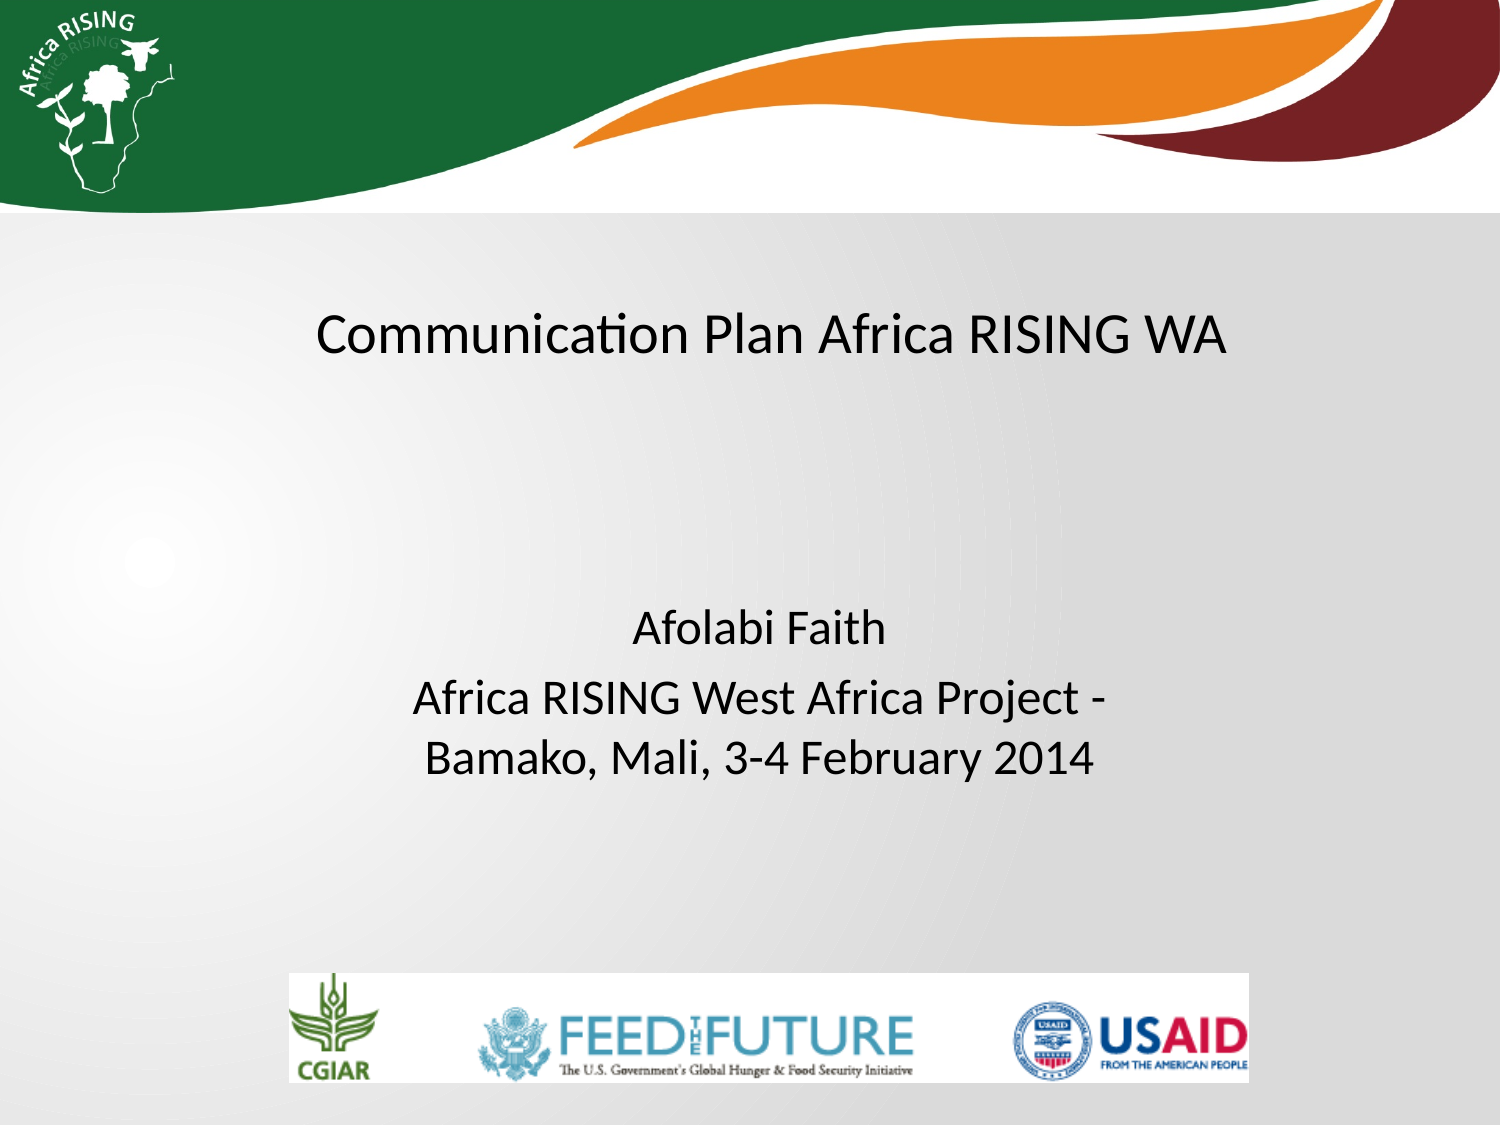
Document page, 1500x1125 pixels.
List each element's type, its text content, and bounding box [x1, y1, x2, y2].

list Afolabi Faith Africa RISING West Africa Project - Bamako, Mali, 3-4 February 2014 [375, 587, 1126, 788]
list Communication Plan Africa RISING WA [218, 287, 1307, 475]
picture [289, 973, 1249, 1083]
picture [0, 0, 1500, 213]
